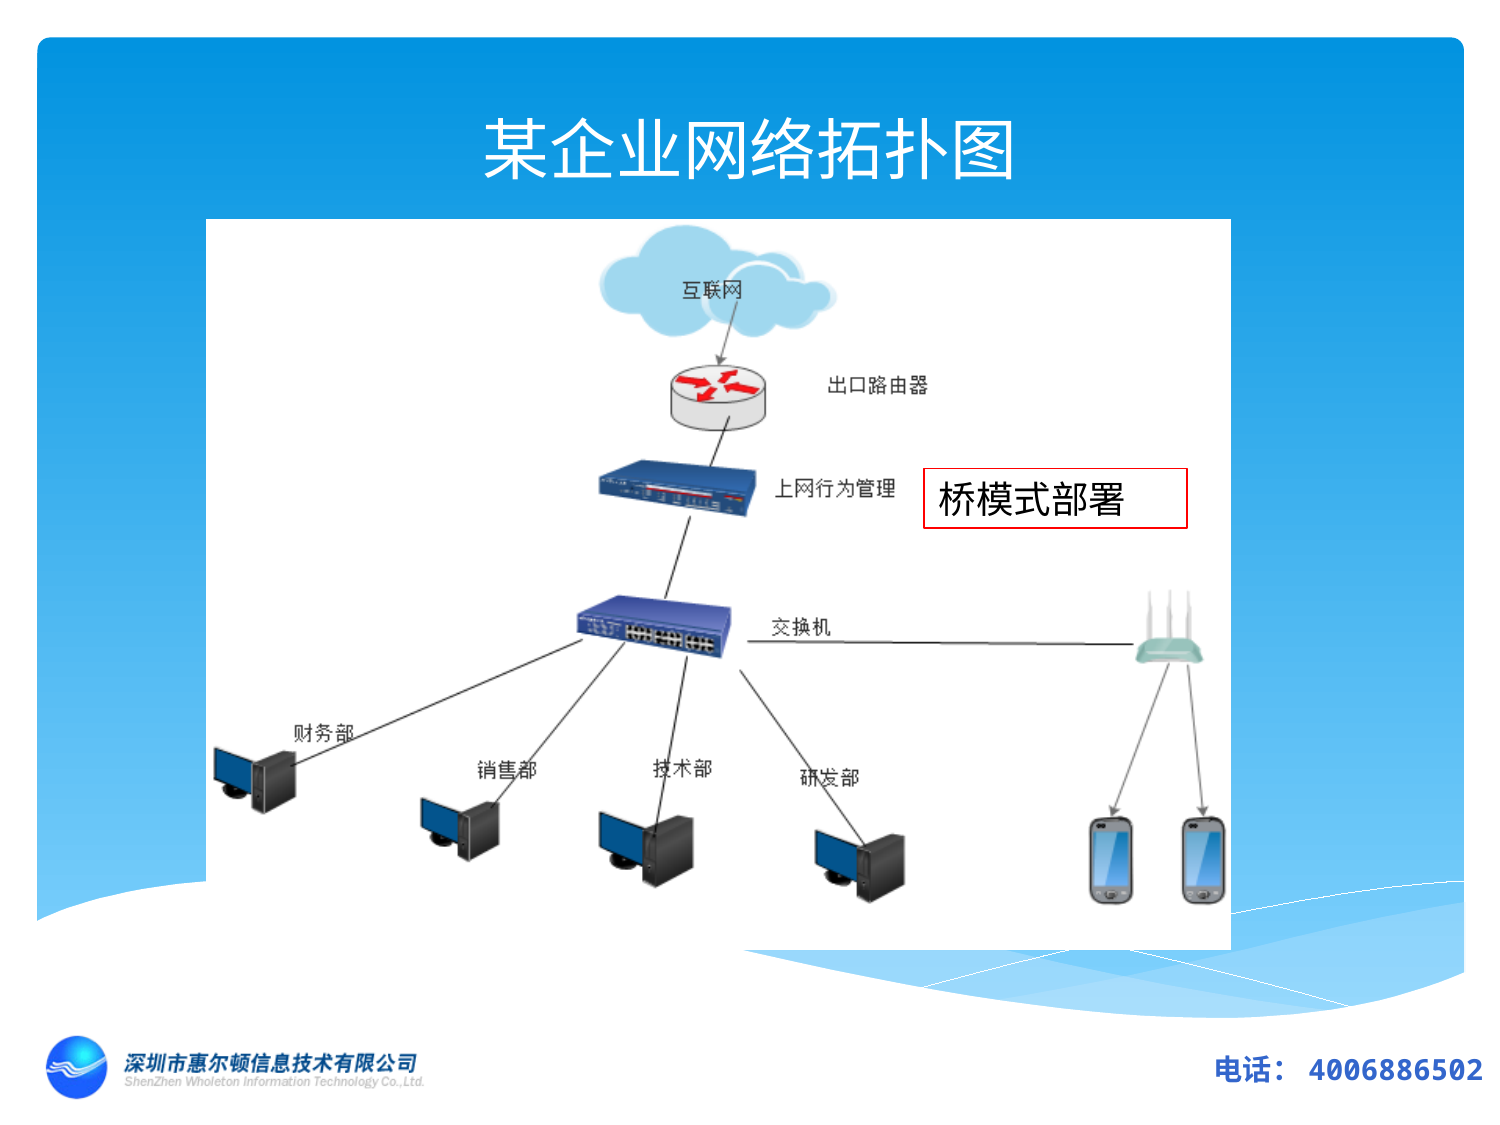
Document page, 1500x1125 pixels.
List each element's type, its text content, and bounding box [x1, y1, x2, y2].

title 某企业网络拓扑图 [229, 42, 1270, 196]
picture [206, 219, 1231, 950]
subtitle [116, 223, 1376, 999]
picture [24, 1024, 438, 1110]
